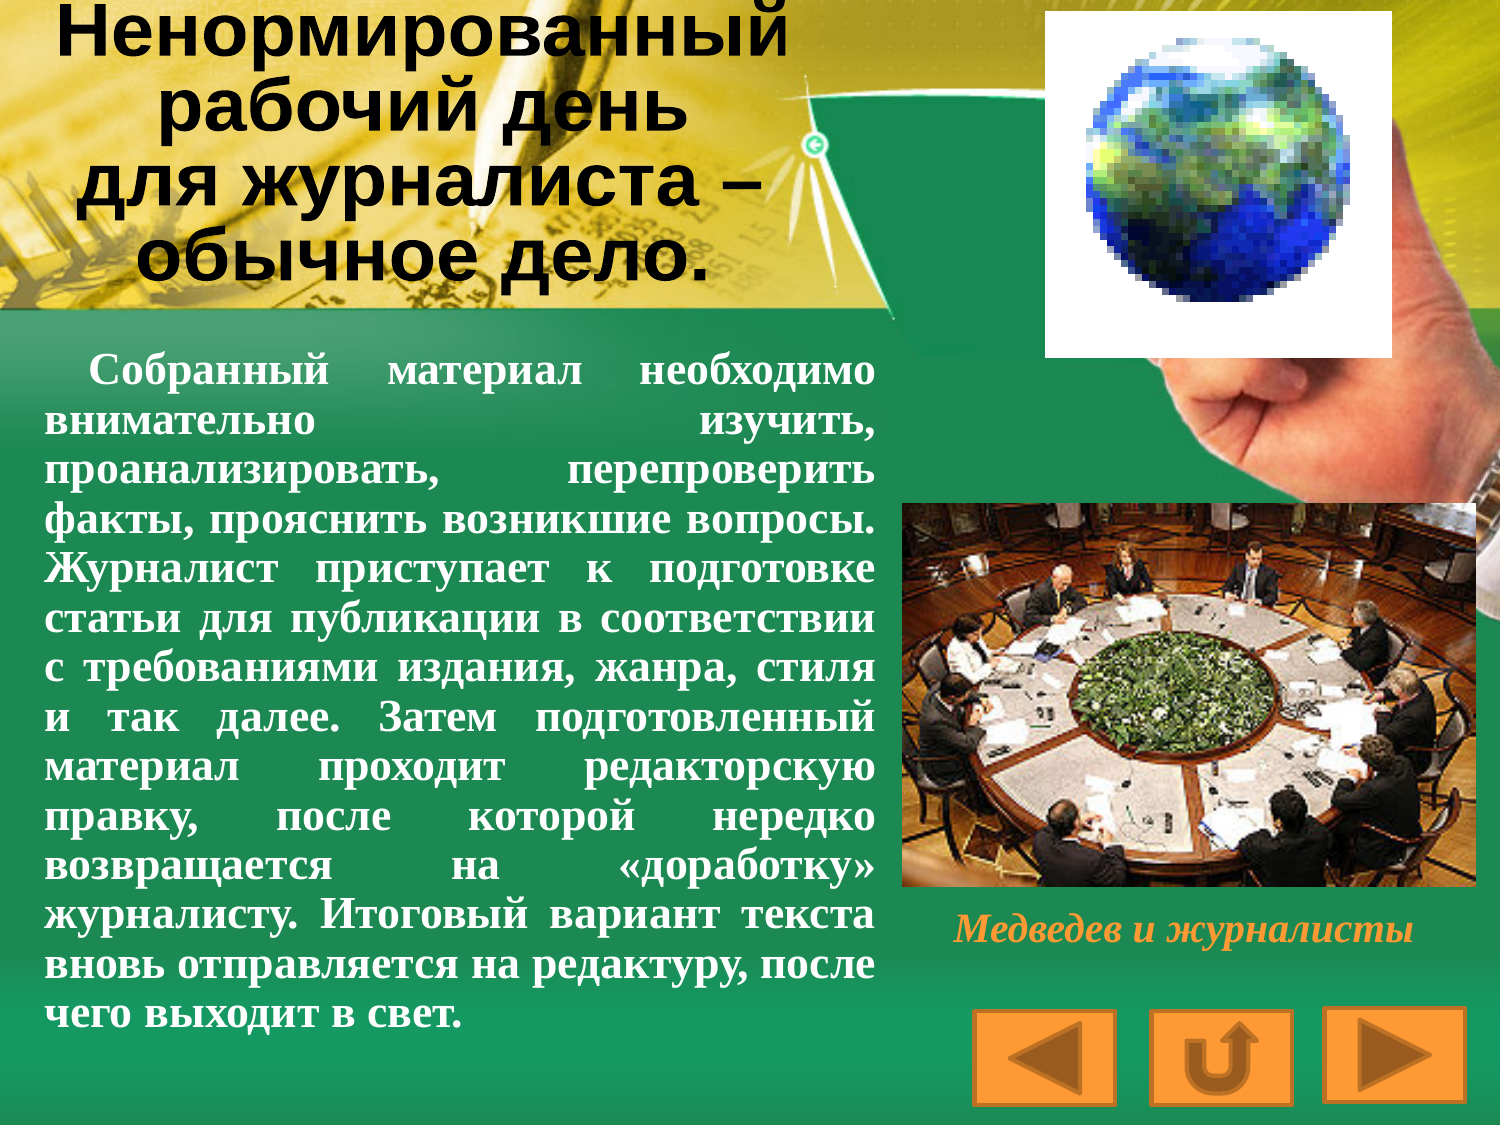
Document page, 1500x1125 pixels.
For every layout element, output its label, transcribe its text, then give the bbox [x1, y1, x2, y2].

text_box [972, 1009, 1117, 1107]
picture [0, 0, 1500, 990]
list Собранный материал необходимо внимательно изучить, проанализировать, перепроверить факты, прояснить возникшие вопросы. Журналист приступает к подготовке статьи для публикации в соответствии с требованиями издания, жанра, стиля и так далее. Затем подготовленный материал проходит редакторскую правку, после которой нередко возвращается на «доработку» журналисту. Итоговый вариант текста вновь отправляется на редактуру, после чего выходит в свет. [29, 337, 892, 1095]
text_box [1149, 1009, 1294, 1107]
text_box Медведев и журналисты [939, 895, 1447, 958]
text_box [1322, 1006, 1467, 1104]
